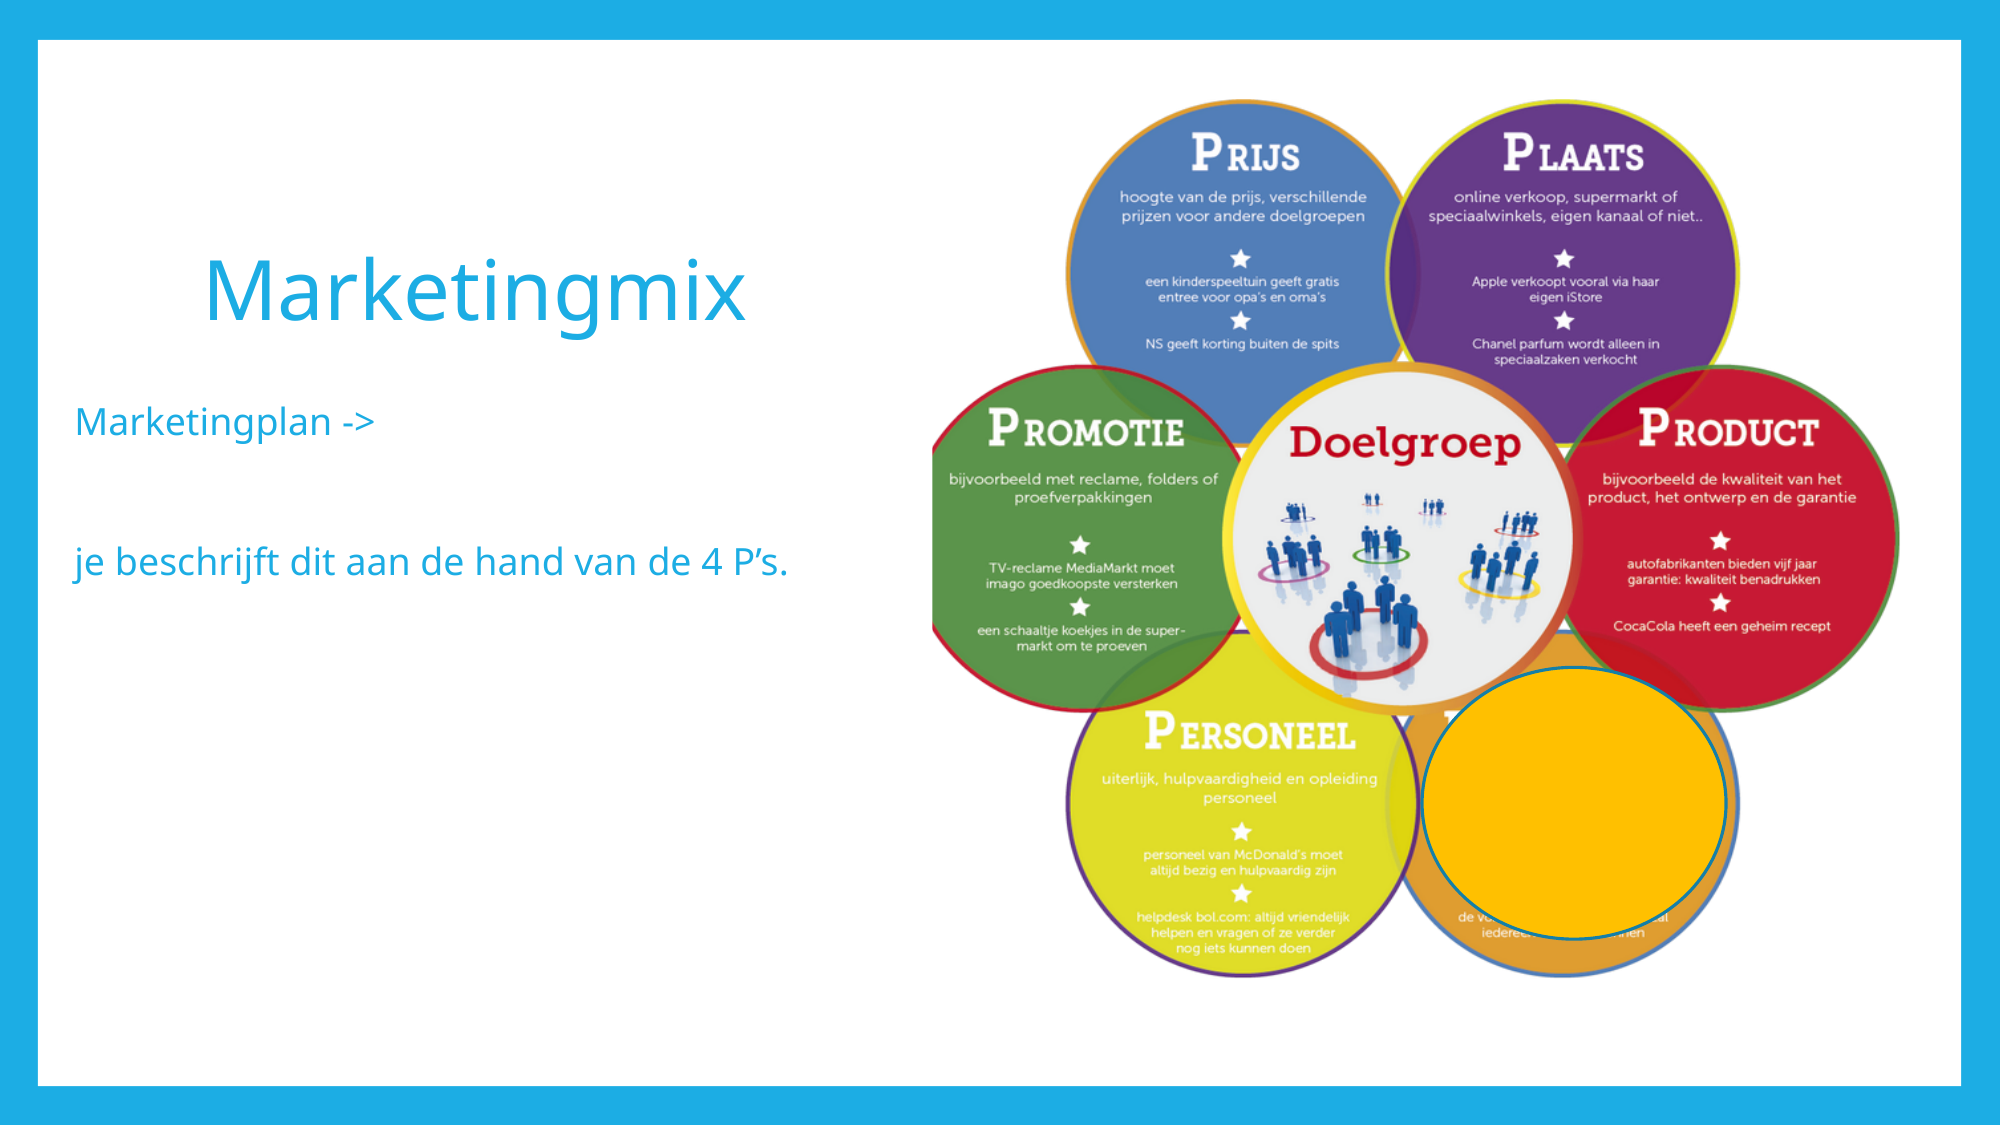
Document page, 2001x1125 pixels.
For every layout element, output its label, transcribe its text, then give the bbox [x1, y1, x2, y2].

title Marketingmix [187, 175, 926, 395]
picture [931, 98, 1901, 979]
list Marketingplan -> je beschrijft dit aan de hand van de 4 P’s. [51, 395, 1022, 1000]
